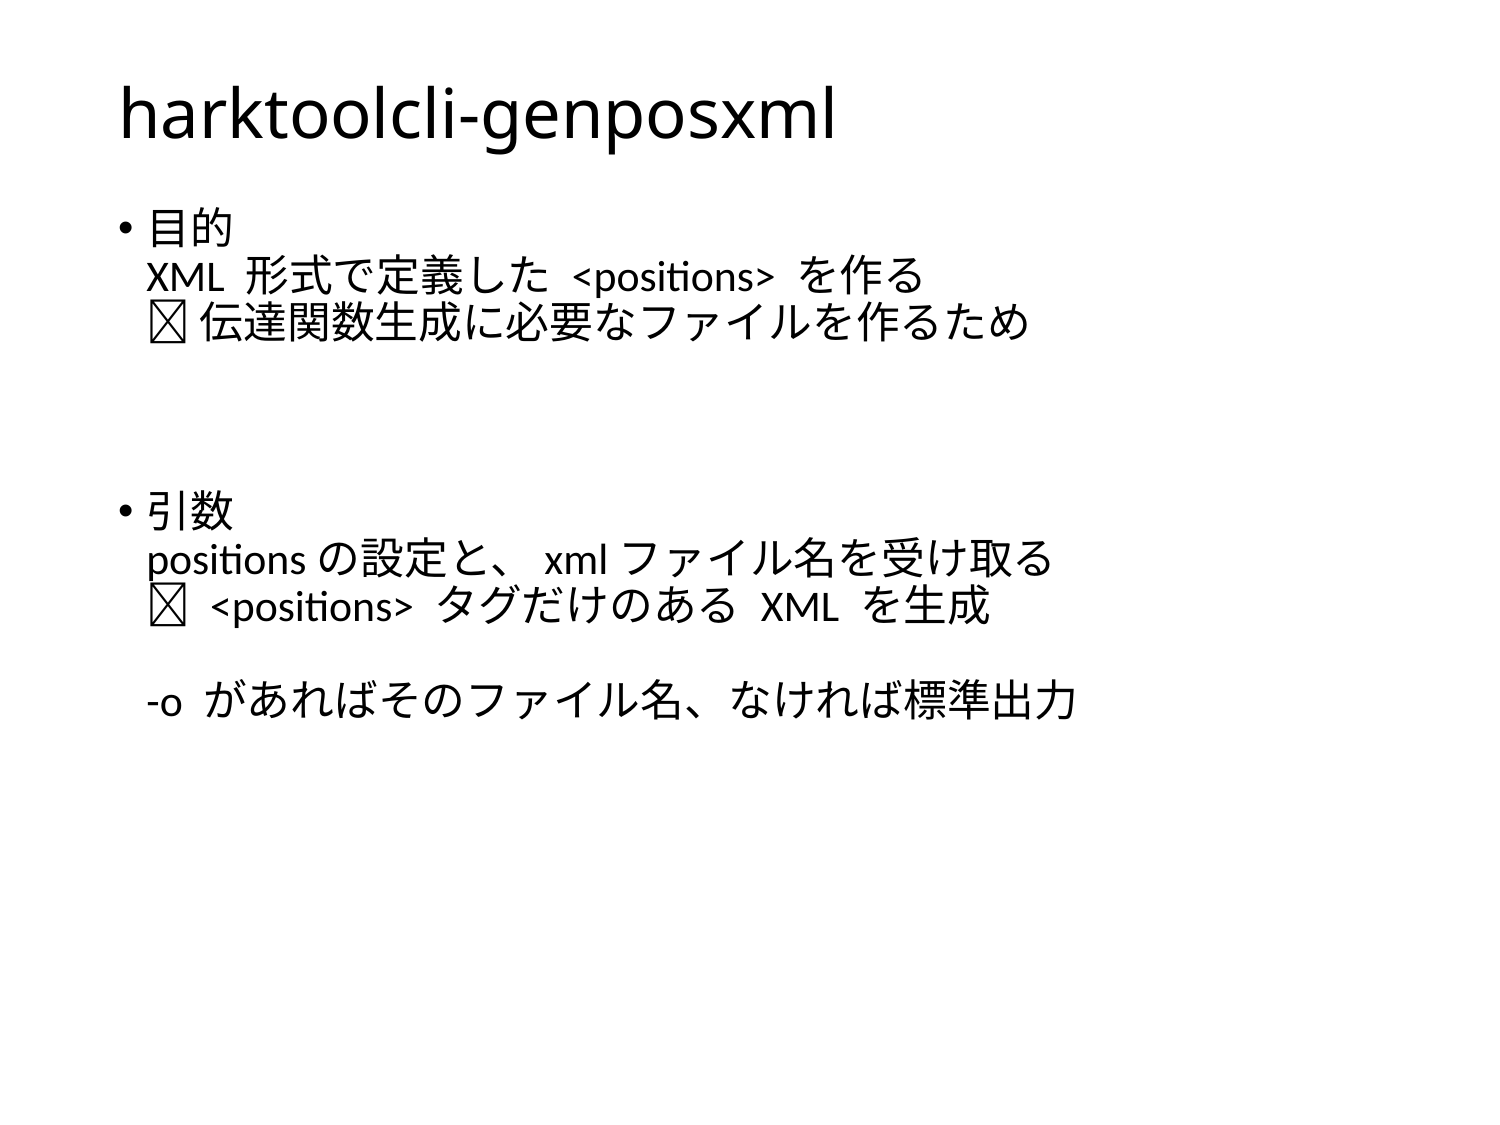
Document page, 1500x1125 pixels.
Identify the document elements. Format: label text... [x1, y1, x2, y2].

list 目的 XML 形式で定義した <positions> を作る  伝達関数生成に必要なファイルを作るため 引数 positionsの設定と、xmlファイル名を受け取る  <positions> タグだけのある XML を生成 -o があればそのファイル名、なければ標準出力 [103, 198, 1397, 1014]
title harktoolcli-genposxml [103, 59, 1397, 173]
